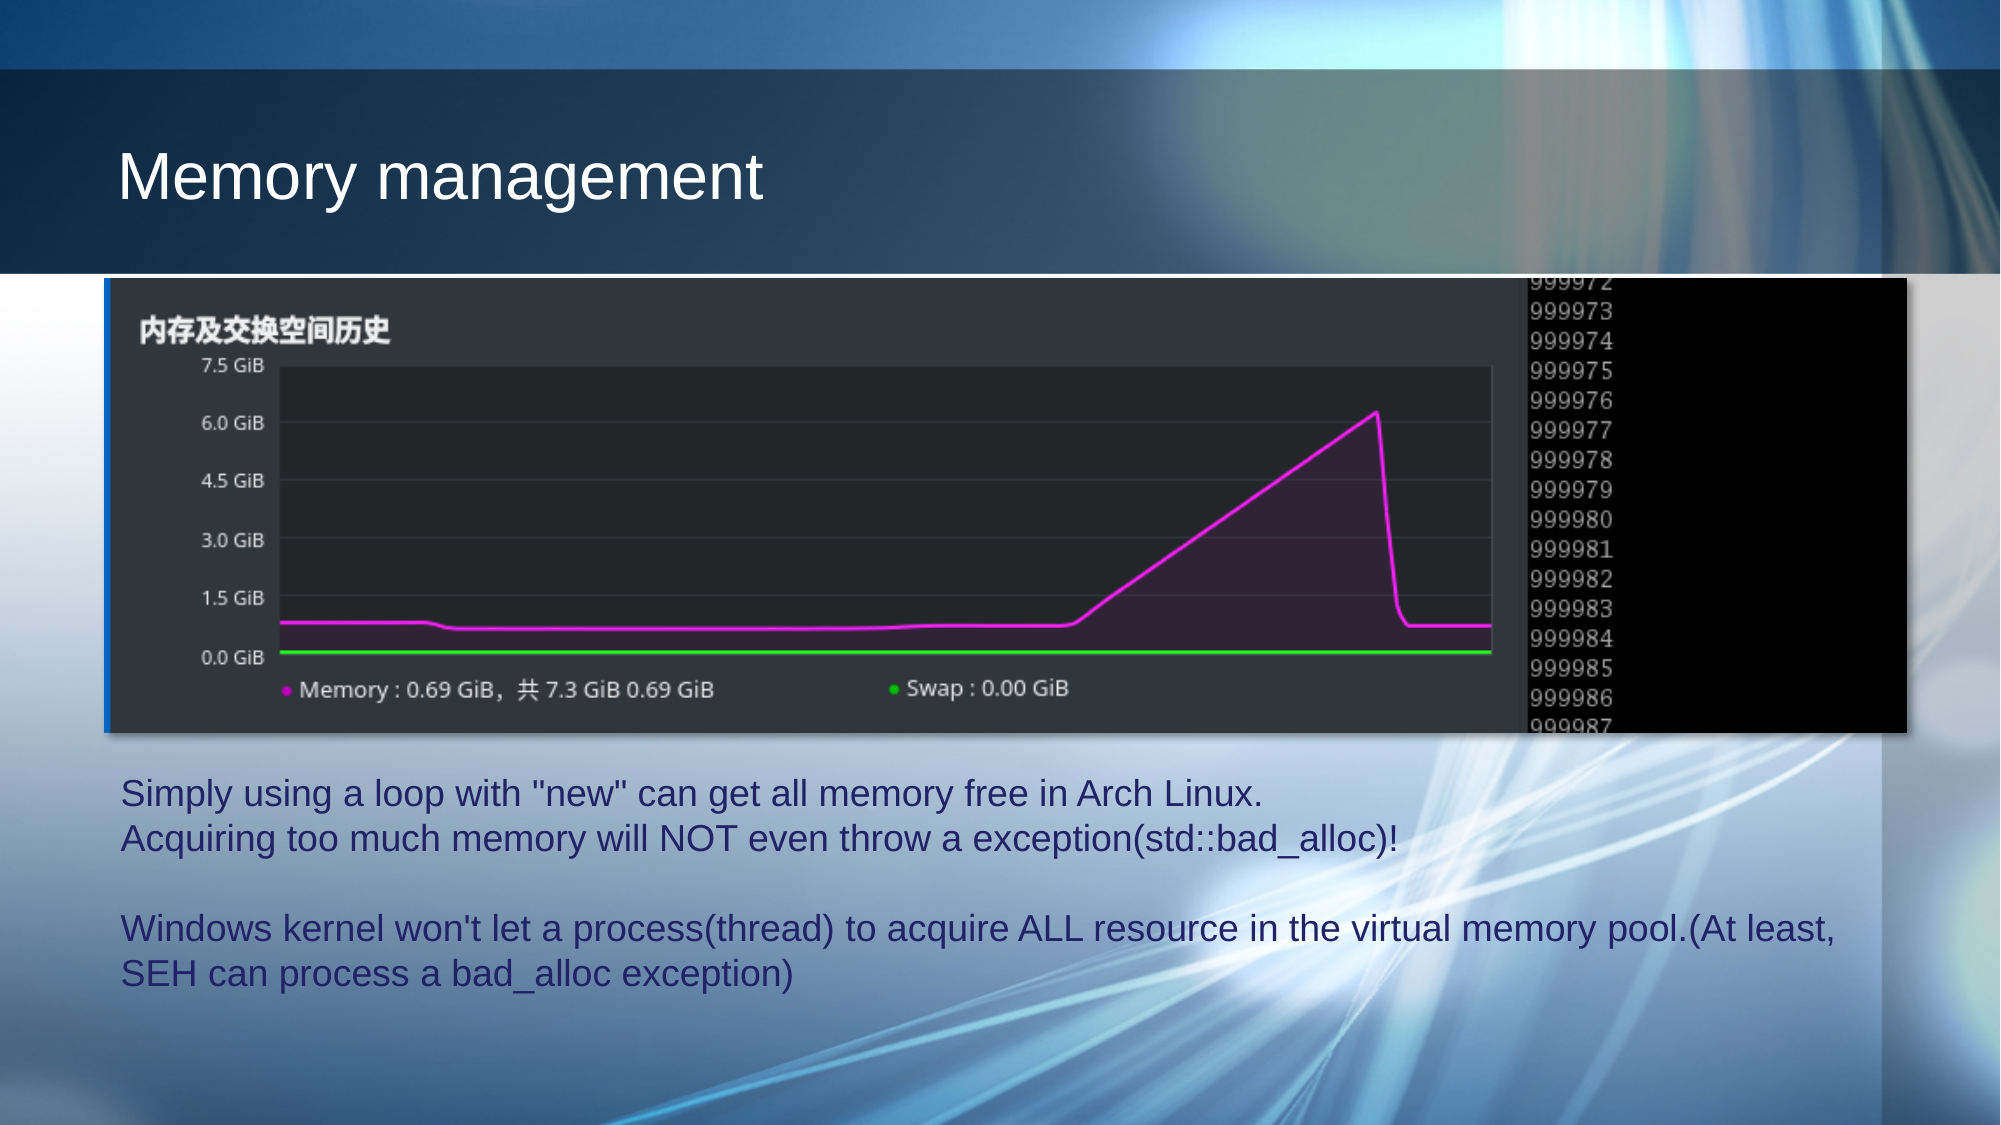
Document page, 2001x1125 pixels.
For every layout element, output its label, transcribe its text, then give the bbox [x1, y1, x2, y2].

text_box Simply using a loop with "new" can get all memory free in Arch Linux. Acquiring too much memory will NOT even throw a exception(std::bad_alloc)! Windows kernel won't let a process(thread) to acquire ALL resource in the virtual memory pool.(At least, SEH can process a bad_alloc exception) [105, 761, 1902, 1002]
picture [0, 0, 2001, 1125]
title Memory management [102, 66, 1903, 279]
